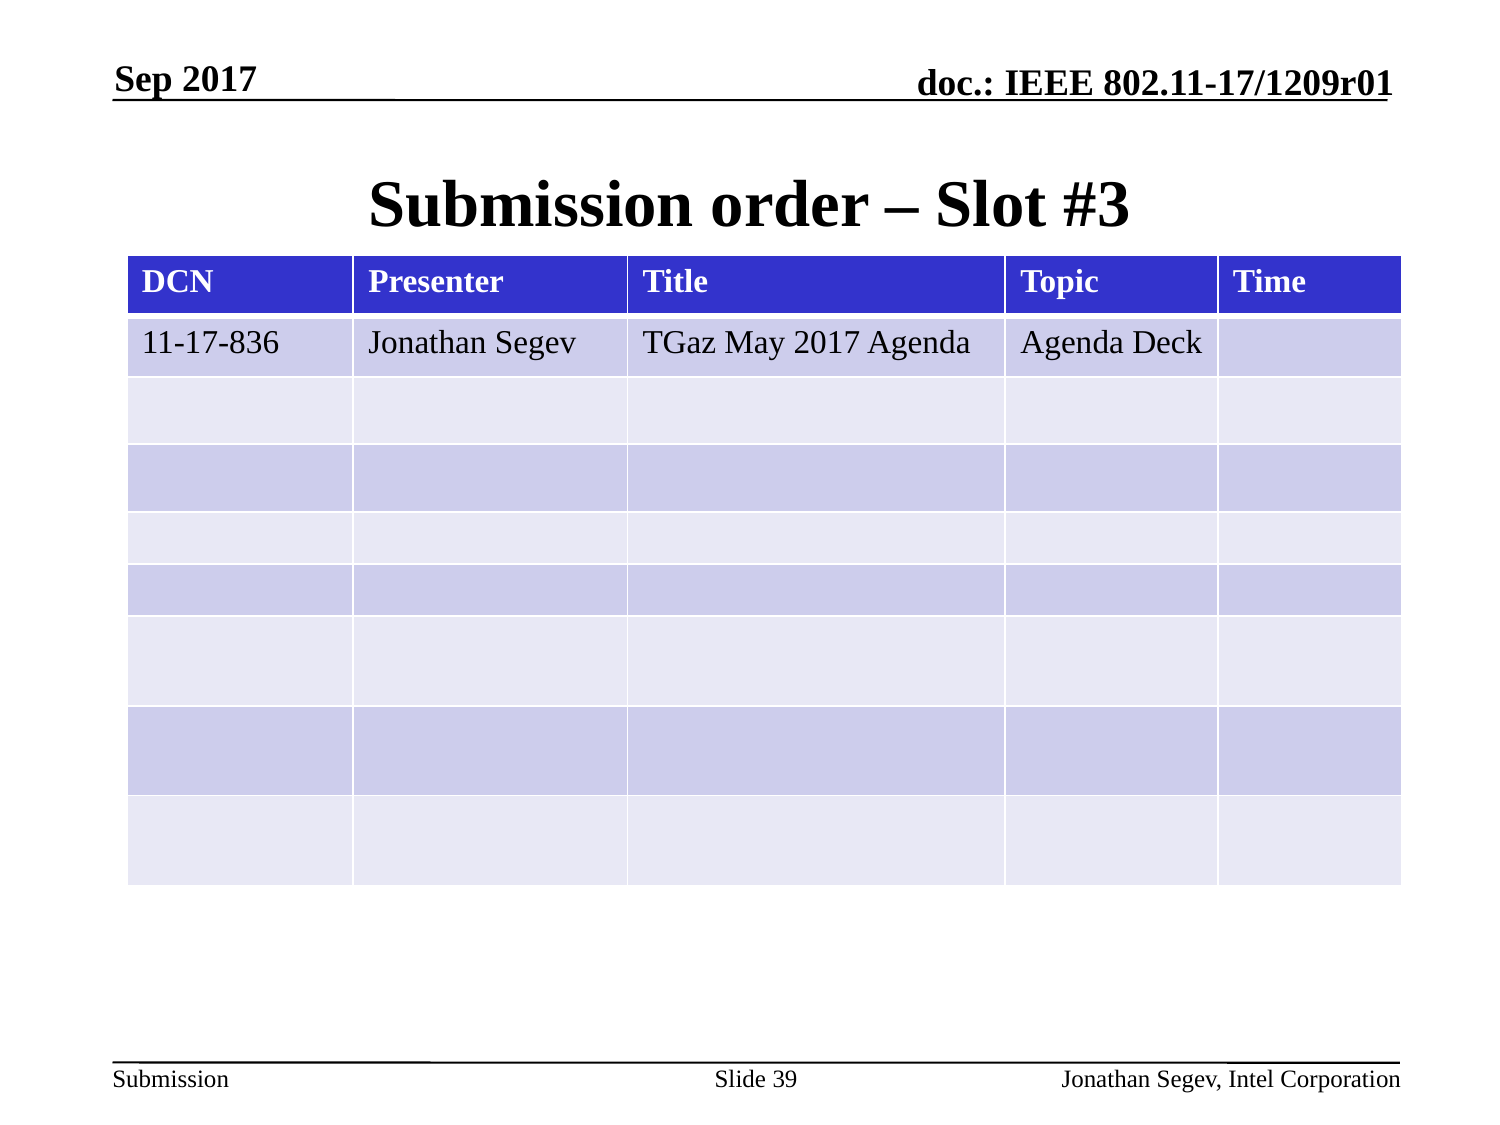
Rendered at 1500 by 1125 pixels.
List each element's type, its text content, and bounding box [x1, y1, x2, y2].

table_cell [1219, 796, 1401, 885]
table_cell Agenda Deck [1006, 319, 1217, 376]
table_cell [128, 796, 352, 885]
table_cell [1219, 617, 1401, 705]
table_cell [1219, 445, 1401, 511]
table_cell [1006, 378, 1217, 443]
table_cell [1219, 707, 1401, 795]
footer Jonathan Segev, Intel Corporation [878, 1061, 1402, 1093]
slide_number Slide 39 [712, 1061, 800, 1123]
table_cell [128, 707, 352, 795]
table_cell [1219, 378, 1401, 443]
table_cell [128, 445, 352, 511]
table_cell [628, 707, 1004, 795]
table_cell [128, 565, 352, 615]
table_cell [1219, 513, 1401, 563]
table_cell [1006, 707, 1217, 795]
table_cell [354, 513, 627, 563]
table_cell [128, 378, 352, 443]
table_cell [1219, 565, 1401, 615]
table_header Topic [1006, 256, 1217, 313]
table_cell [1006, 513, 1217, 563]
table_cell [628, 617, 1004, 705]
table_cell [628, 565, 1004, 615]
title Submission order – Slot #3 [112, 112, 1388, 288]
table_cell [128, 513, 352, 563]
table_cell [628, 445, 1004, 511]
table_cell [1006, 445, 1217, 511]
table_cell TGaz May 2017 Agenda [628, 319, 1004, 376]
table_header Presenter [354, 256, 627, 313]
table_cell [354, 565, 627, 615]
table_cell [354, 617, 627, 705]
table_cell [628, 796, 1004, 885]
table_cell [1219, 319, 1401, 376]
table_cell [354, 707, 627, 795]
table_cell 11-17-836 [128, 319, 352, 376]
table_cell [354, 378, 627, 443]
table_cell [628, 513, 1004, 563]
table_cell [128, 617, 352, 705]
table_cell [354, 796, 627, 885]
table_cell [1006, 617, 1217, 705]
table_cell [1006, 565, 1217, 615]
table_cell [354, 445, 627, 511]
table_header Title [628, 256, 1004, 313]
table_cell [1006, 796, 1217, 885]
table_cell Jonathan Segev [354, 319, 627, 376]
table_header DCN [128, 256, 352, 313]
table_header Time [1219, 256, 1401, 313]
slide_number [114, 54, 423, 100]
table_cell [628, 378, 1004, 443]
